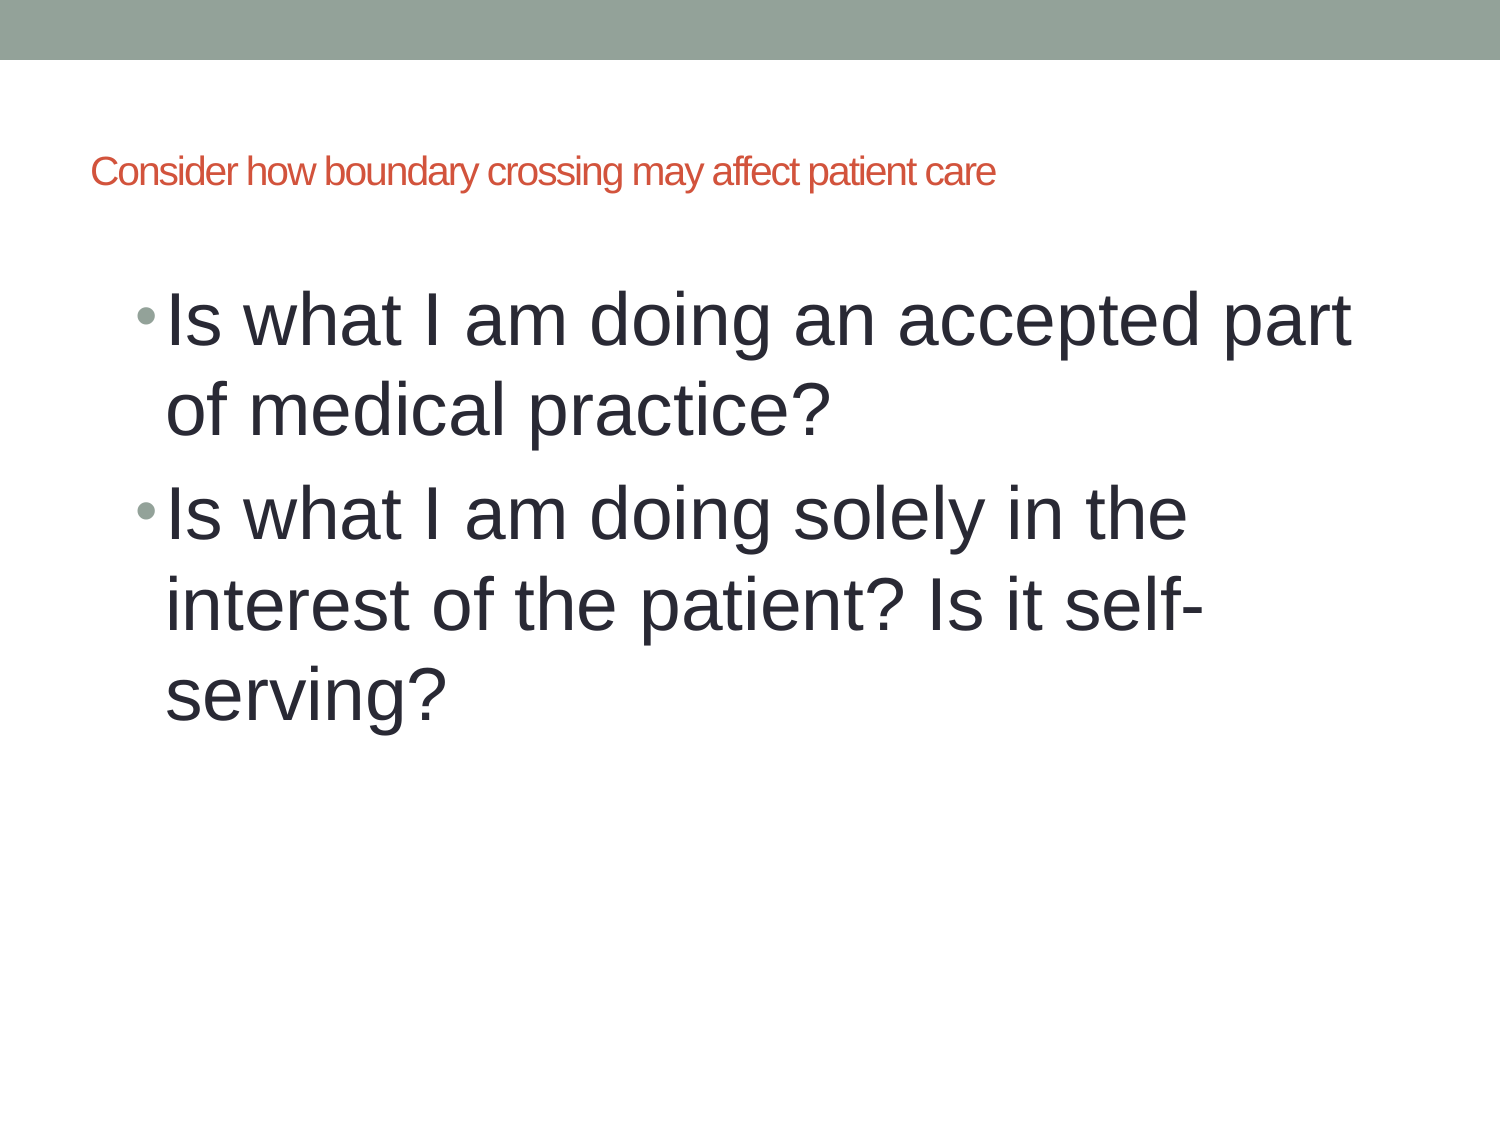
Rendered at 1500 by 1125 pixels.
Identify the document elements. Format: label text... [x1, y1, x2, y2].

title Consider how boundary crossing may affect patient care [75, 87, 1425, 250]
list Is what I am doing an accepted part of medical practice? Is what I am doing solely in the interest of the patient? Is it self-serving? [75, 262, 1425, 1063]
